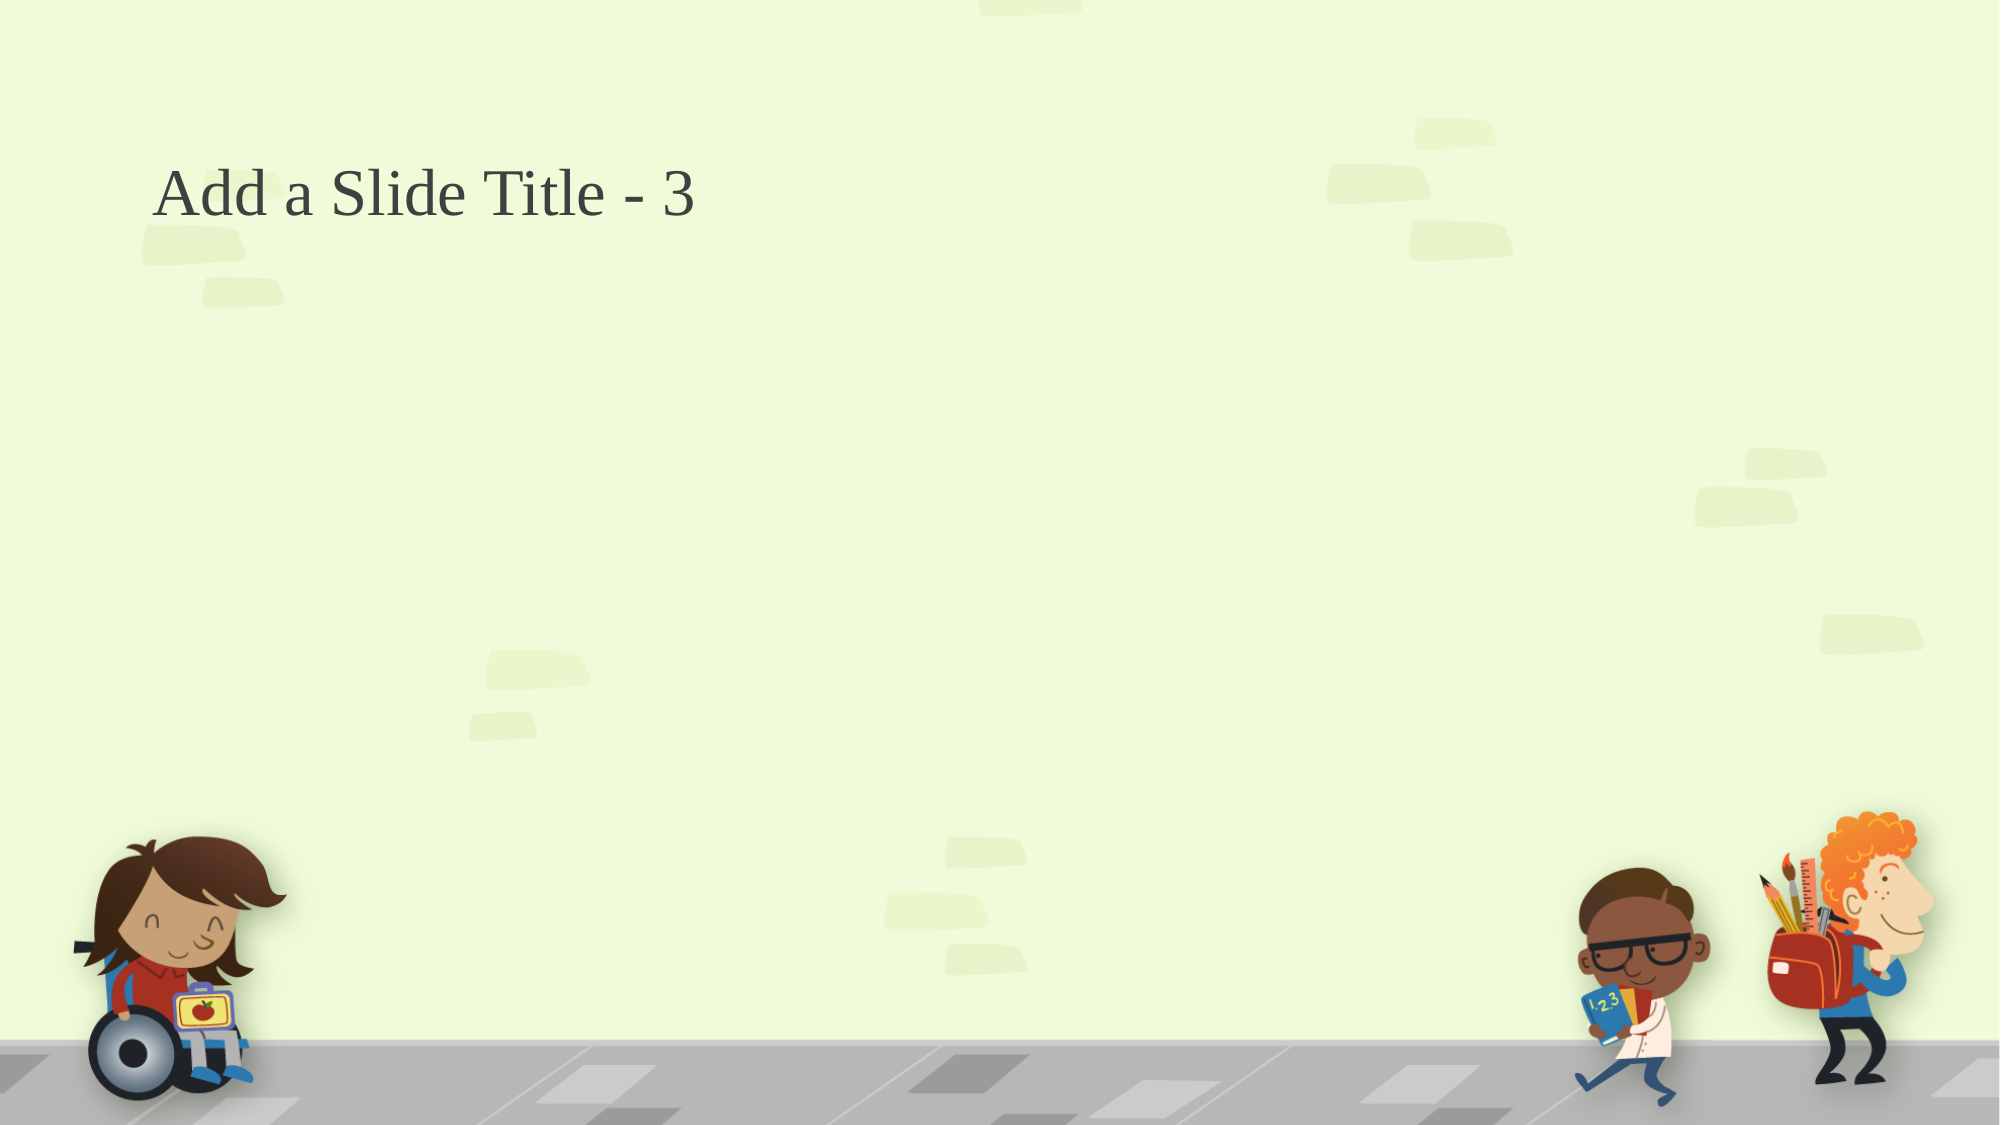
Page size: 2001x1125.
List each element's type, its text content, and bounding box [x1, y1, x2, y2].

title Add a Slide Title - 3 [137, 59, 1750, 238]
picture [0, 0, 2000, 1125]
